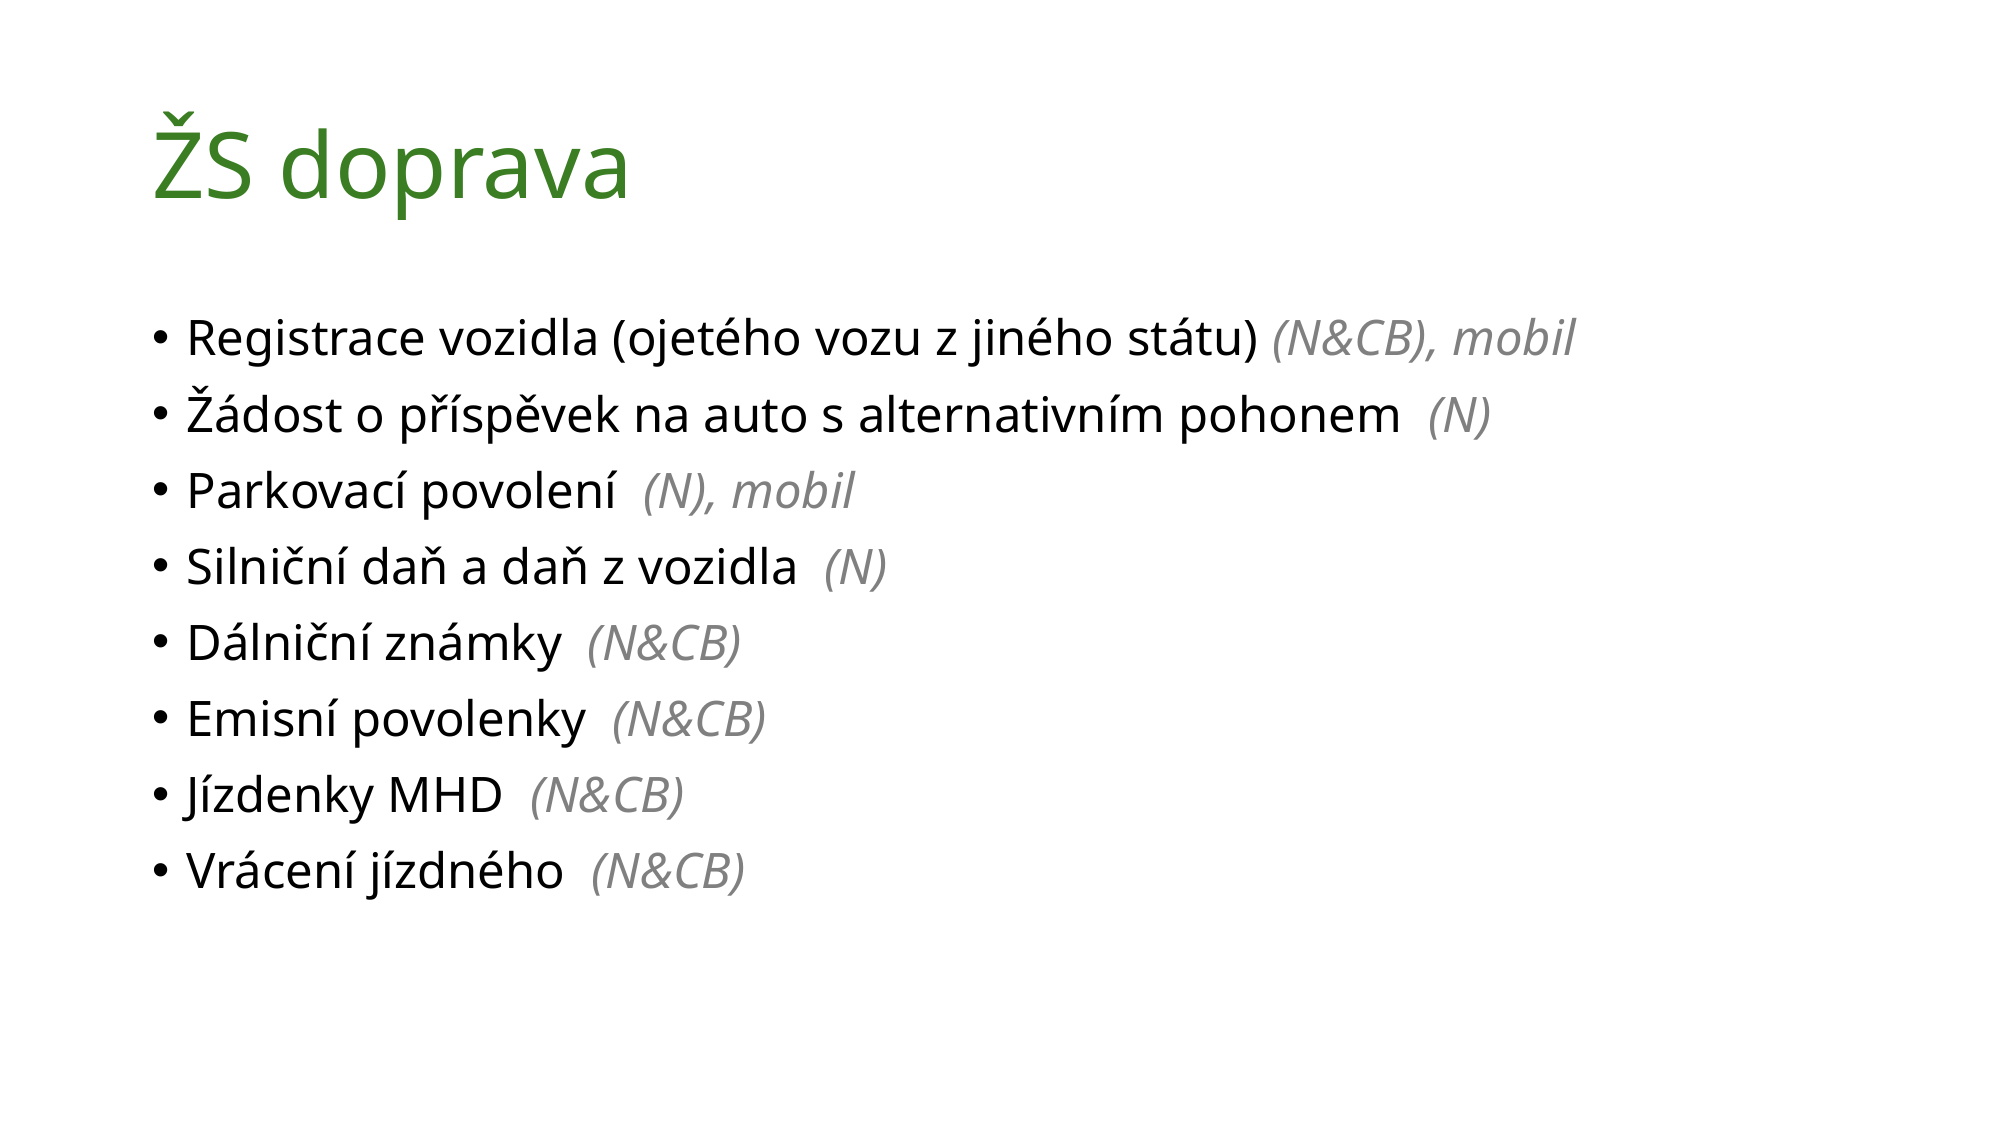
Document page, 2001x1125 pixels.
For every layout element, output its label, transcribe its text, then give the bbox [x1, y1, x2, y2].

title ŽS doprava [137, 59, 1863, 278]
list Registrace vozidla (ojetého vozu z jiného státu) (N&CB), mobil Žádost o příspěvek na auto s alternativním pohonem (N) Parkovací povolení (N), mobil Silniční daň a daň z vozidla (N) Dálniční známky (N&CB) Emisní povolenky (N&CB) Jízdenky MHD (N&CB) Vrácení jízdného (N&CB) [137, 299, 1863, 910]
